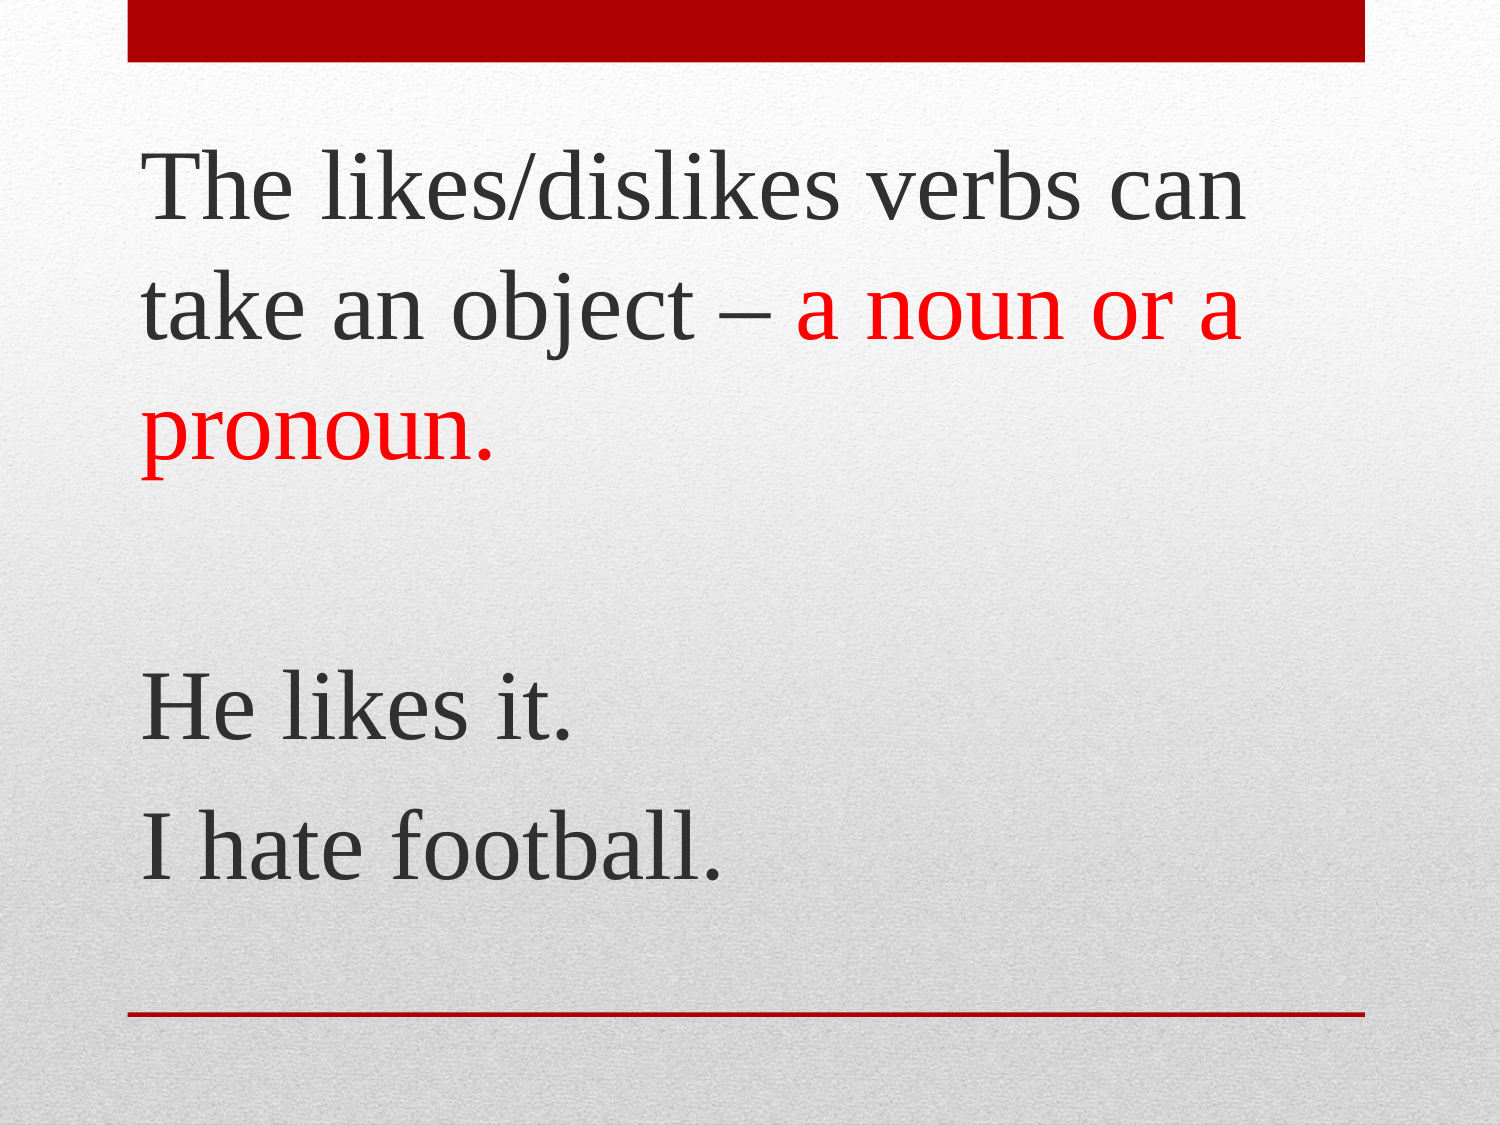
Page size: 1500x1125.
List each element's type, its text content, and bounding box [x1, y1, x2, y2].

list The likes/dislikes verbs can take an object – a noun or a pronoun. He likes it. I hate football. [125, 112, 1363, 988]
